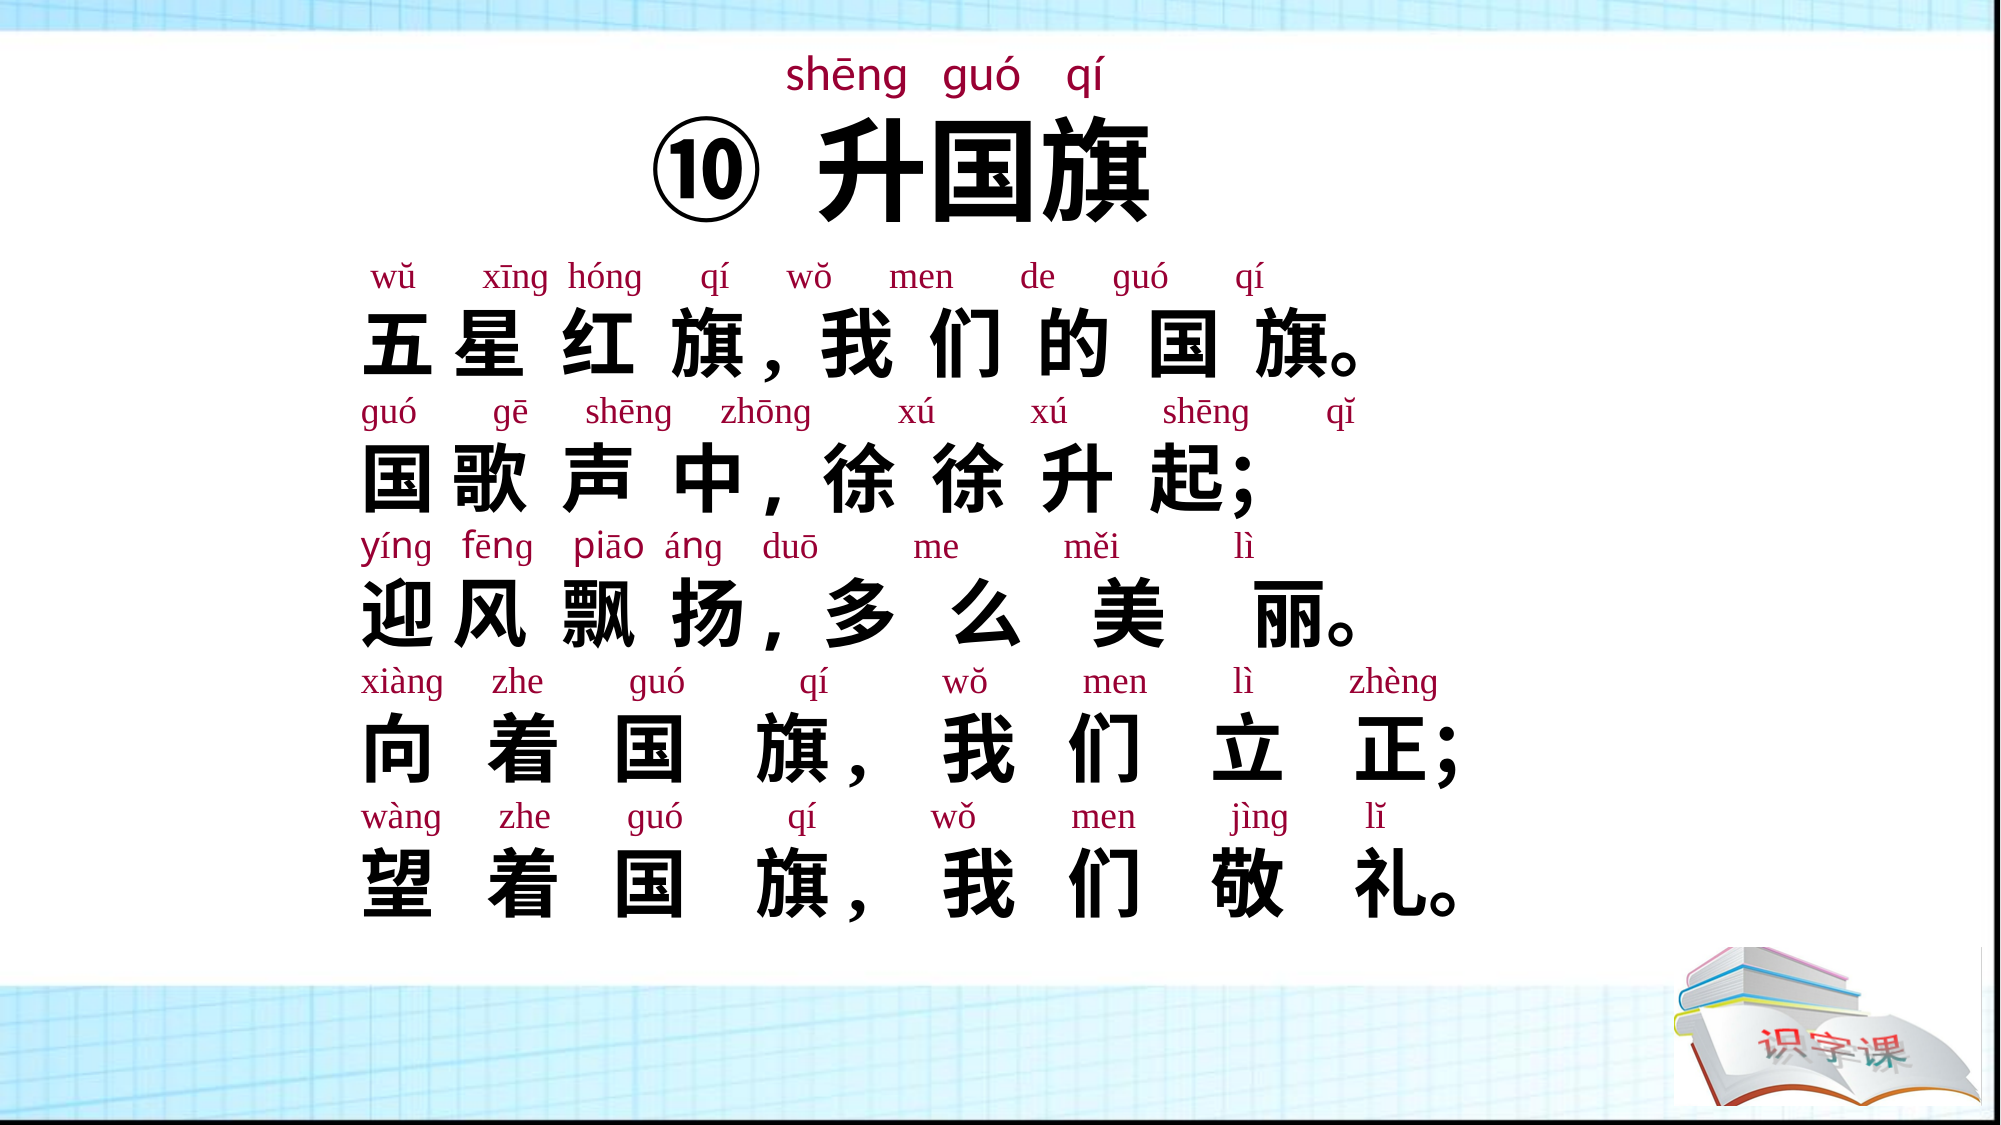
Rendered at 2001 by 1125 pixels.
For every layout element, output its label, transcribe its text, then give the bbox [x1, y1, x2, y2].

text_box wŭ xīnɡ hónɡ qí wŏ men de ɡuó qí 五 星 红 旗, 我 们 的 国 旗。 ɡuó ɡē shēnɡ zhōnɡ xú xú shēnɡ qĭ 国 歌 声 中, 徐 徐 升 起； yínɡ fēnɡ piāo ánɡ duō me měi lì 迎 风 飘 扬, 多 么 美 丽。 xiànɡ zhe ɡuó qí wŏ men lì zhènɡ 向 着 国 旗, 我 们 立 正； wànɡ zhe ɡuó qí wǒ men jìnɡ lĭ 望 着 国 旗, 我 们 敬 礼。 [346, 244, 1829, 934]
picture [0, 0, 2001, 1125]
text_box ⑩ 升国旗 [475, 92, 1328, 243]
text_box shēnɡ ɡuó qí [748, 0, 1230, 92]
